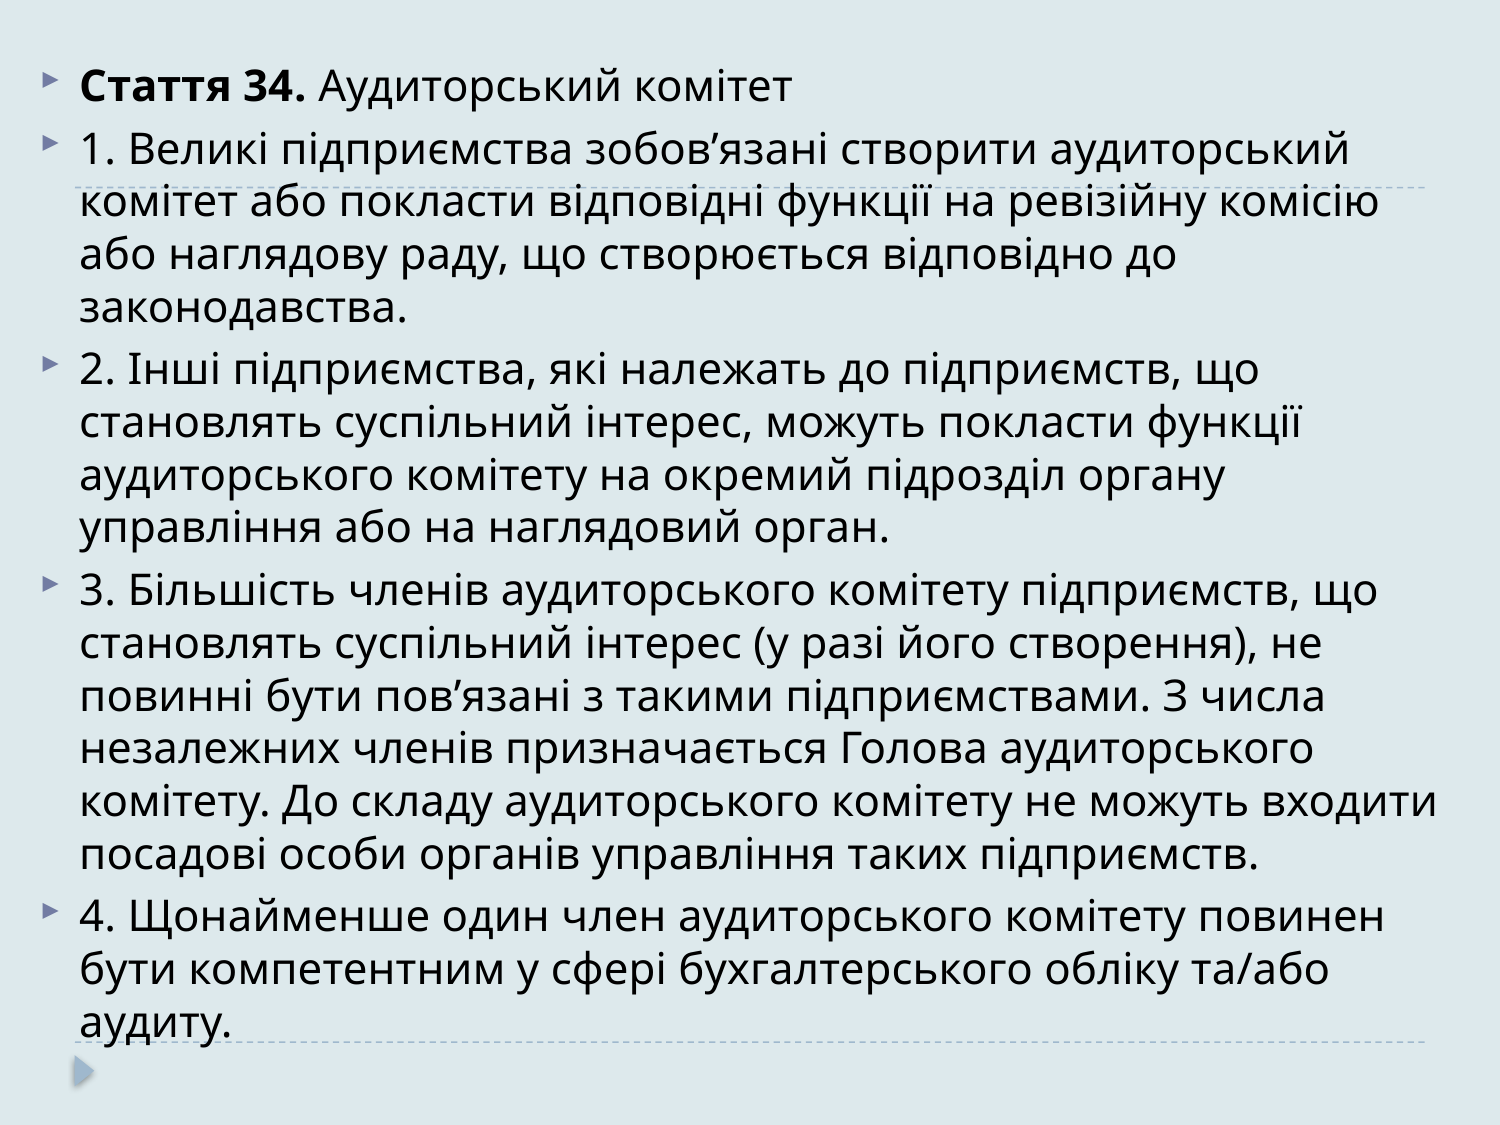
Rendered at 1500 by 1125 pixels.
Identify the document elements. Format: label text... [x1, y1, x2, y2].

list Стаття 34. Аудиторський комітет 1. Великі підприємства зобов’язані створити аудиторський комітет або покласти відповідні функції на ревізійну комісію або наглядову раду, що створюється відповідно до законодавства. 2. Інші підприємства, які належать до підприємств, що становлять суспільний інтерес, можуть покласти функції аудиторського комітету на окремий підрозділ органу управління або на наглядовий орган. 3. Більшість членів аудиторського комітету підприємств, що становлять суспільний інтерес (у разі його створення), не повинні бути пов’язані з такими підприємствами. З числа незалежних членів призначається Голова аудиторського комітету. До складу аудиторського комітету не можуть входити посадові особи органів управління таких підприємств. 4. Щонайменше один член аудиторського комітету повинен бути компетентним у сфері бухгалтерського обліку та/або аудиту. [24, 50, 1463, 1088]
